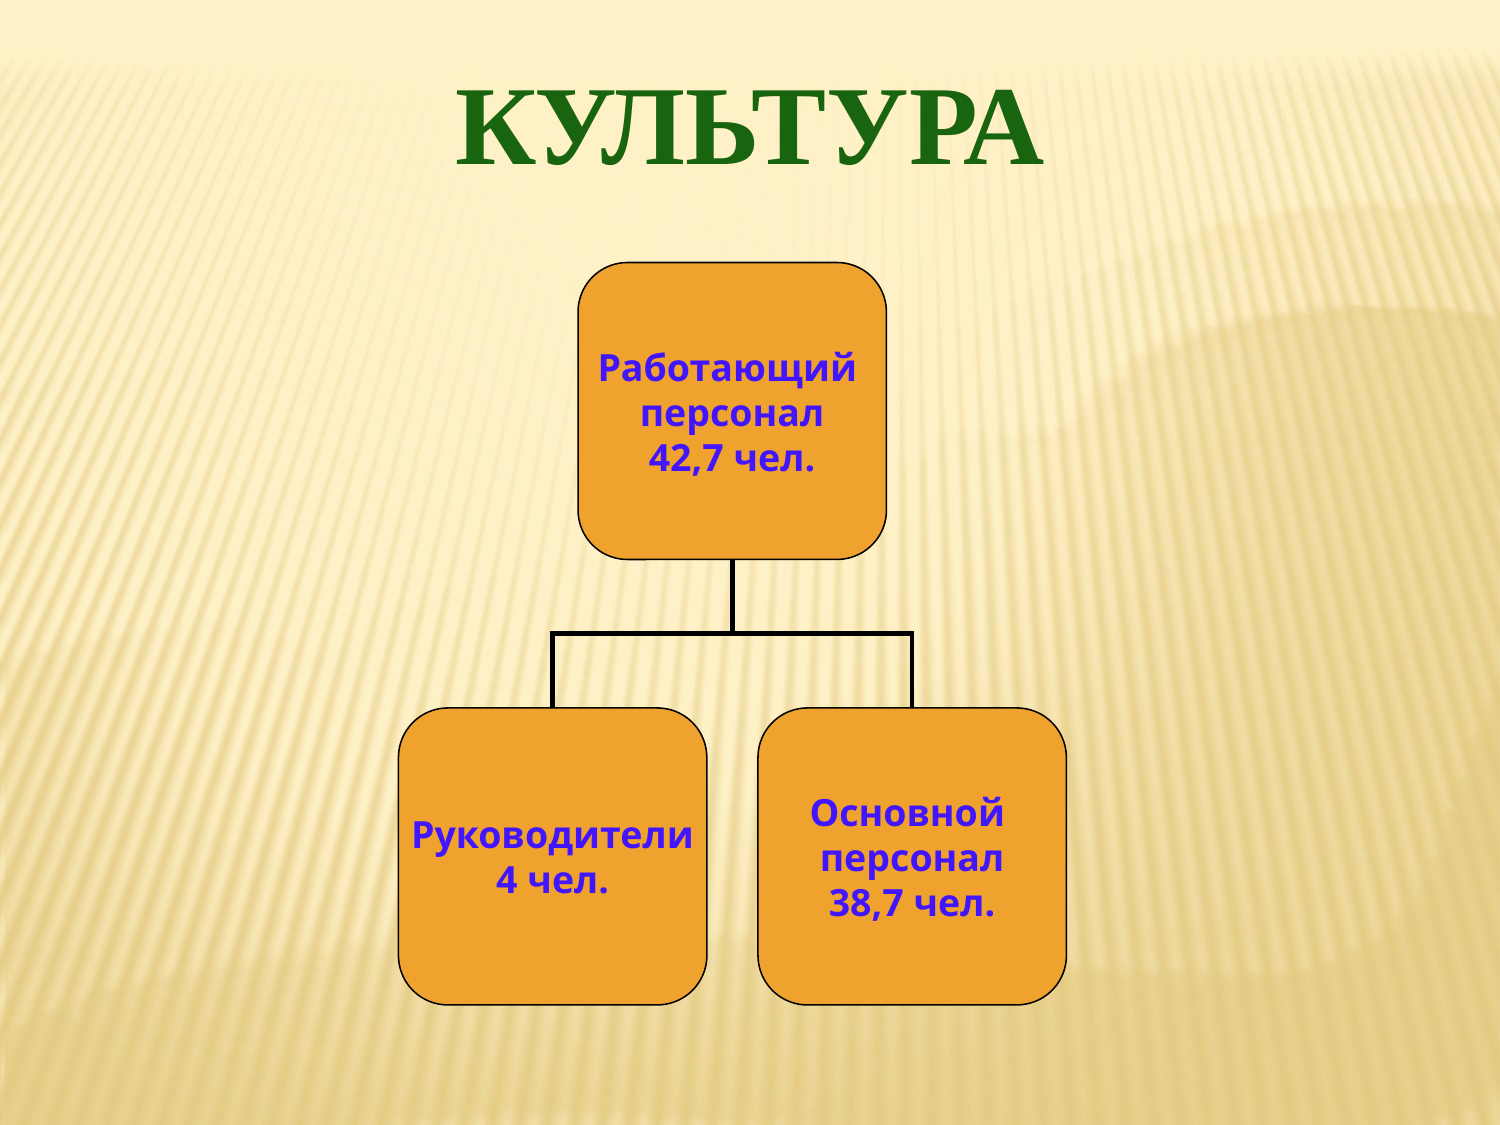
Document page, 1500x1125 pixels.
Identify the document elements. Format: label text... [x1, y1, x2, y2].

picture [0, 0, 1500, 1125]
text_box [398, 262, 1067, 1006]
text_box КУЛЬТУРА [74, 45, 1425, 233]
